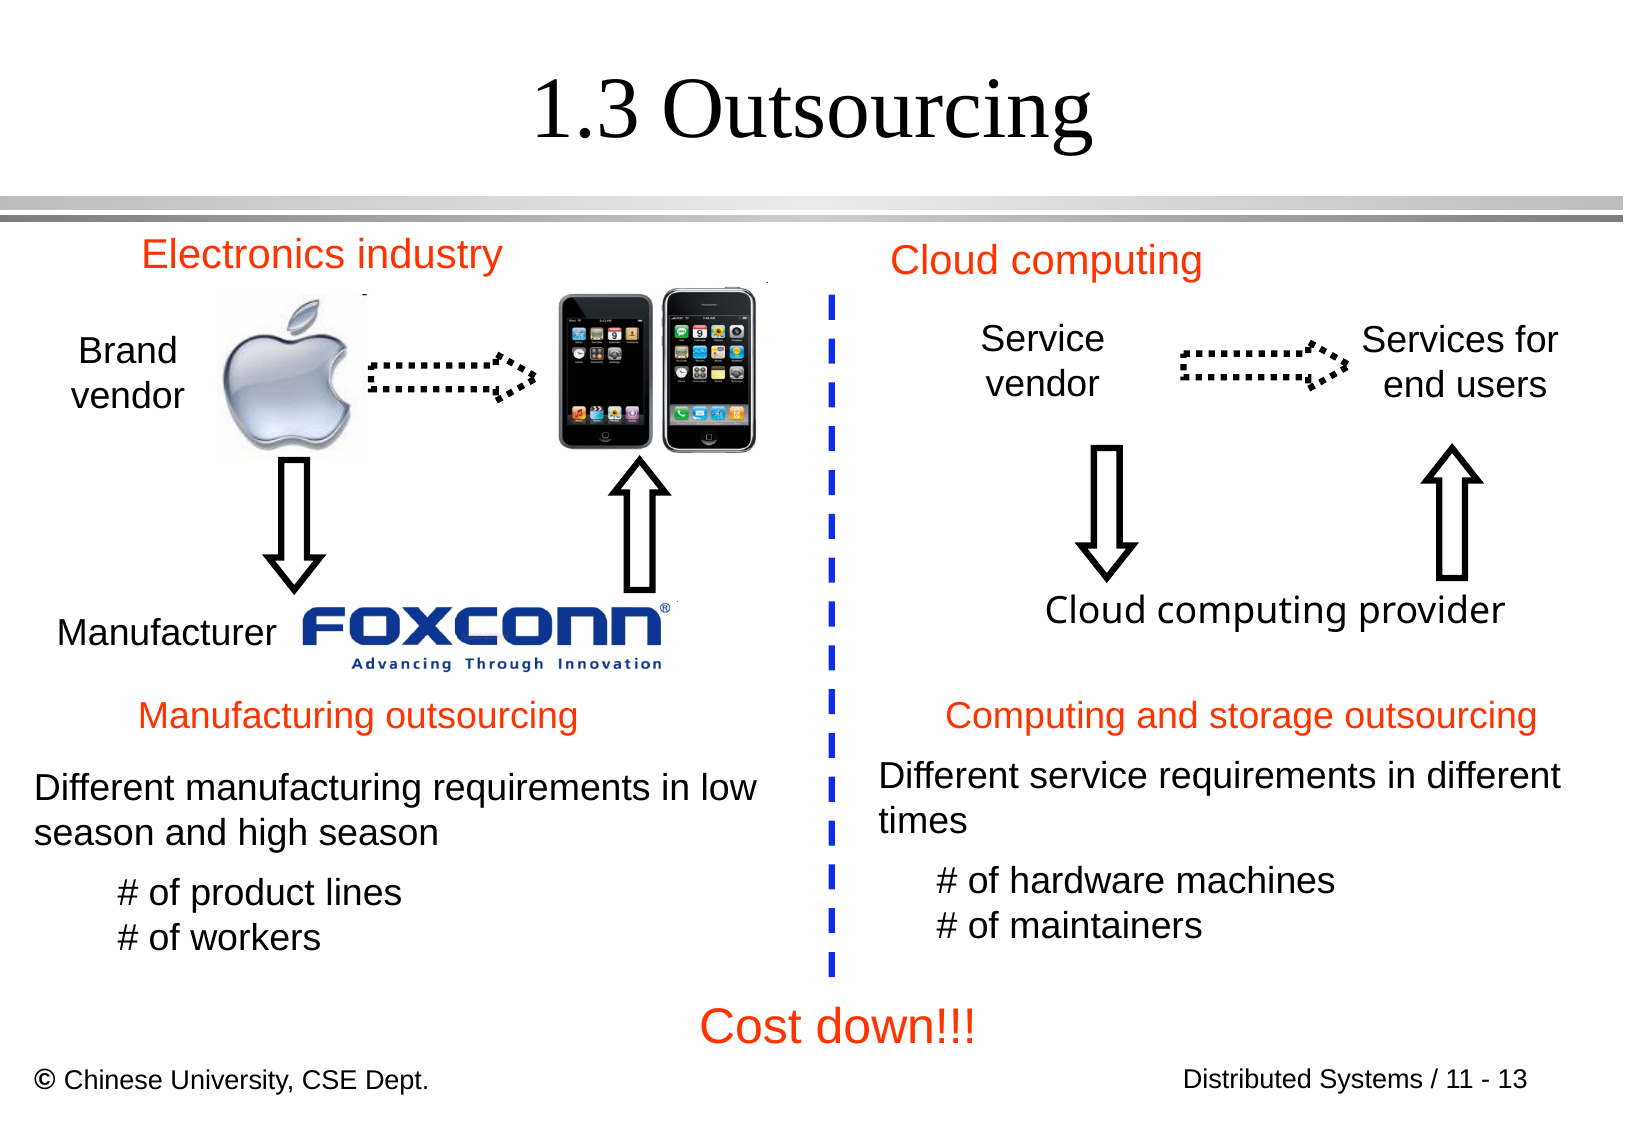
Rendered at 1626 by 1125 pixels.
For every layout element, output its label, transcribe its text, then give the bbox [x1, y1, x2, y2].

text_box Different manufacturing requirements in low season and high season [19, 755, 832, 906]
text_box Different service requirements in different times [863, 743, 1625, 894]
text_box [268, 468, 321, 591]
text_box # of hardware machines # of maintainers [921, 849, 1351, 954]
picture [217, 294, 367, 461]
text_box [614, 467, 666, 591]
title 1.3 Outsourcing [50, 62, 1575, 163]
text_box Brand vendor [19, 318, 212, 424]
text_box Services for end users [1298, 307, 1625, 413]
text_box Manufacturer [41, 601, 292, 661]
text_box [1183, 353, 1298, 378]
text_box Cloud computing [875, 224, 1219, 290]
picture [293, 601, 679, 673]
text_box Service vendor [934, 306, 1152, 412]
text_box Cloud computing provider [1029, 578, 1522, 639]
text_box Cost down!!! [684, 986, 992, 1062]
text_box # of product lines # of workers [102, 860, 418, 966]
text_box [1426, 448, 1478, 578]
text_box [371, 353, 538, 401]
picture [549, 282, 768, 459]
text_box Manufacturing outsourcing [123, 683, 594, 744]
text_box Electronics industry [126, 219, 519, 284]
text_box [1081, 448, 1133, 578]
text_box Computing and storage outsourcing [930, 683, 1553, 743]
